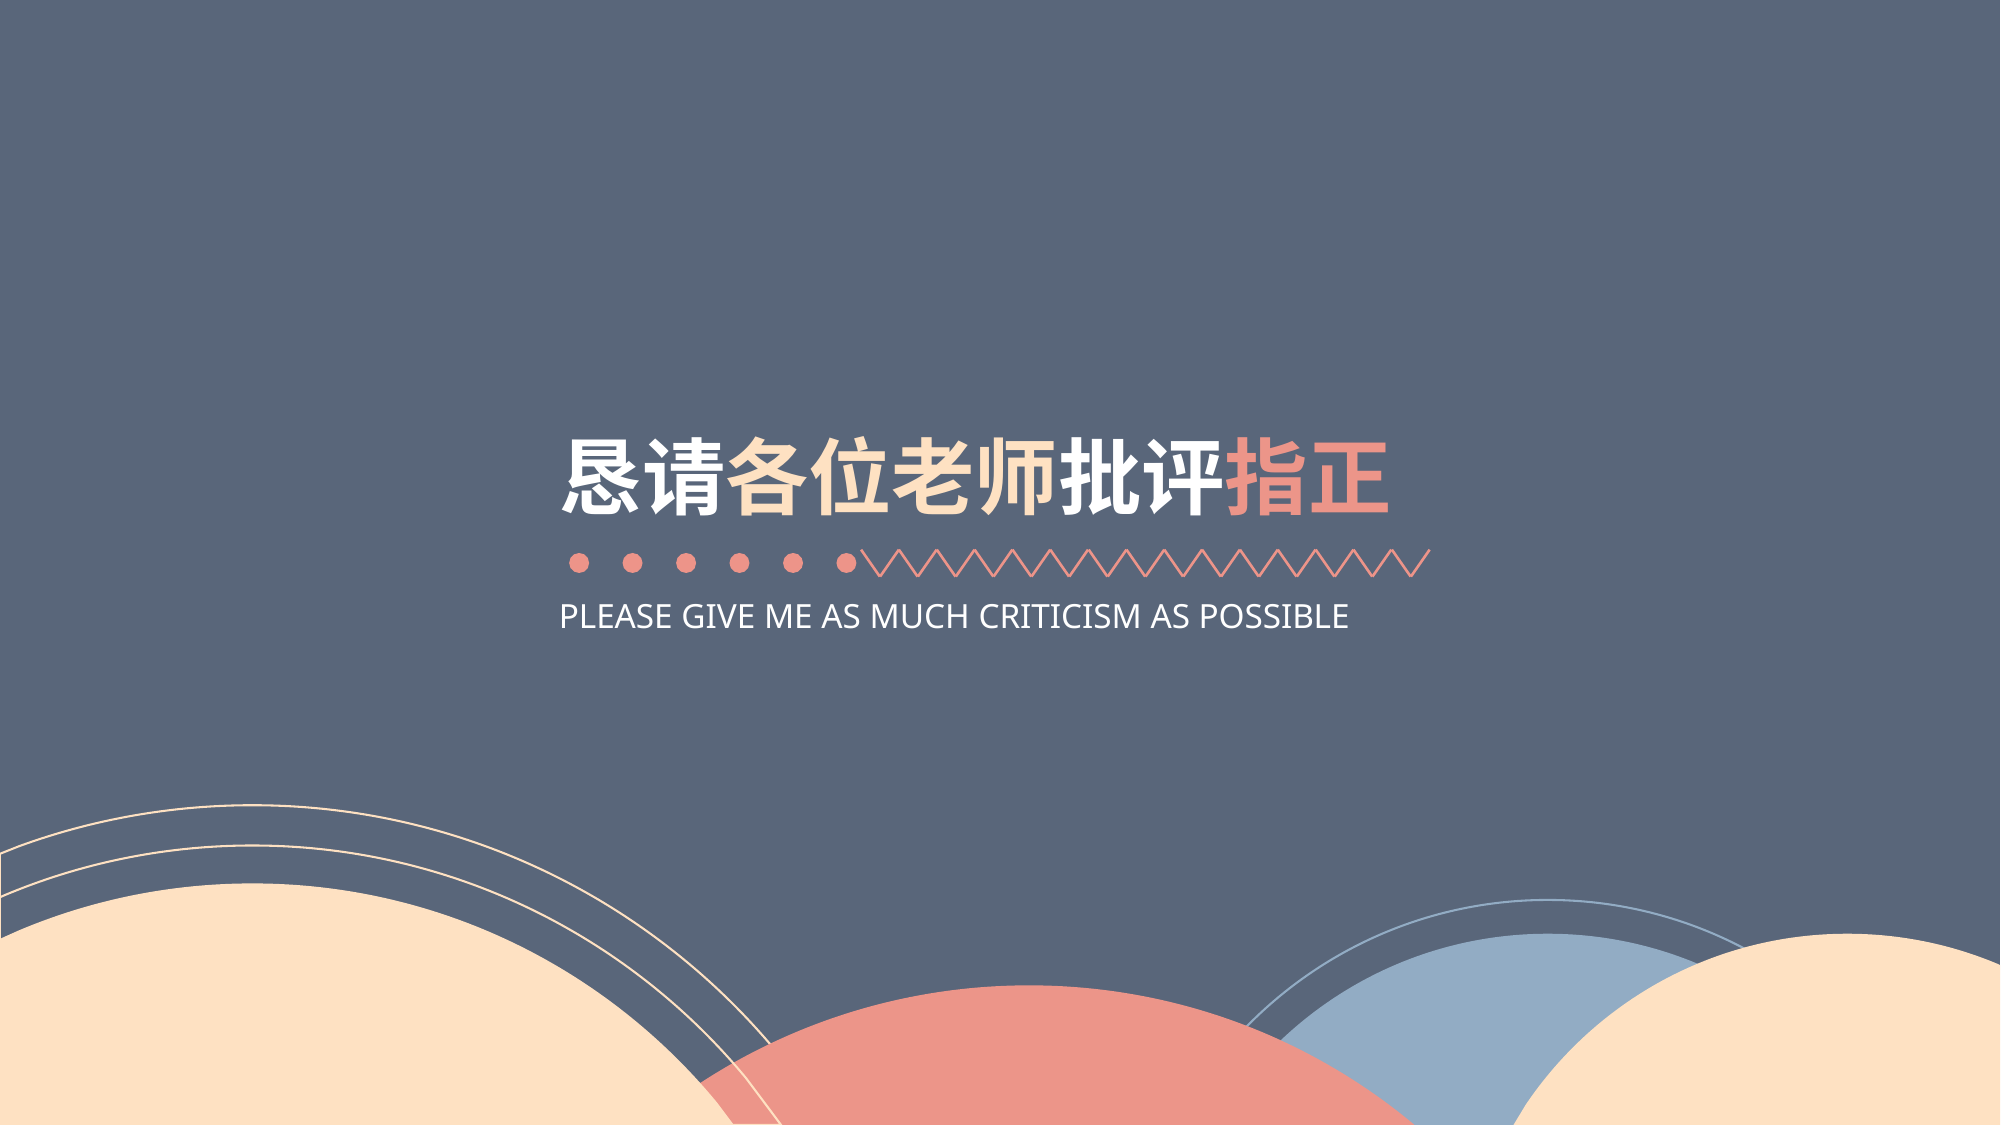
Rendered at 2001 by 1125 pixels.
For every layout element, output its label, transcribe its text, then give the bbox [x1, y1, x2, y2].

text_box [570, 549, 1430, 577]
text_box PLEASE GIVE ME AS MUCH CRITICISM AS POSSIBLE [559, 588, 1441, 643]
text_box 恳请各位老师批评指正 [559, 425, 1441, 526]
